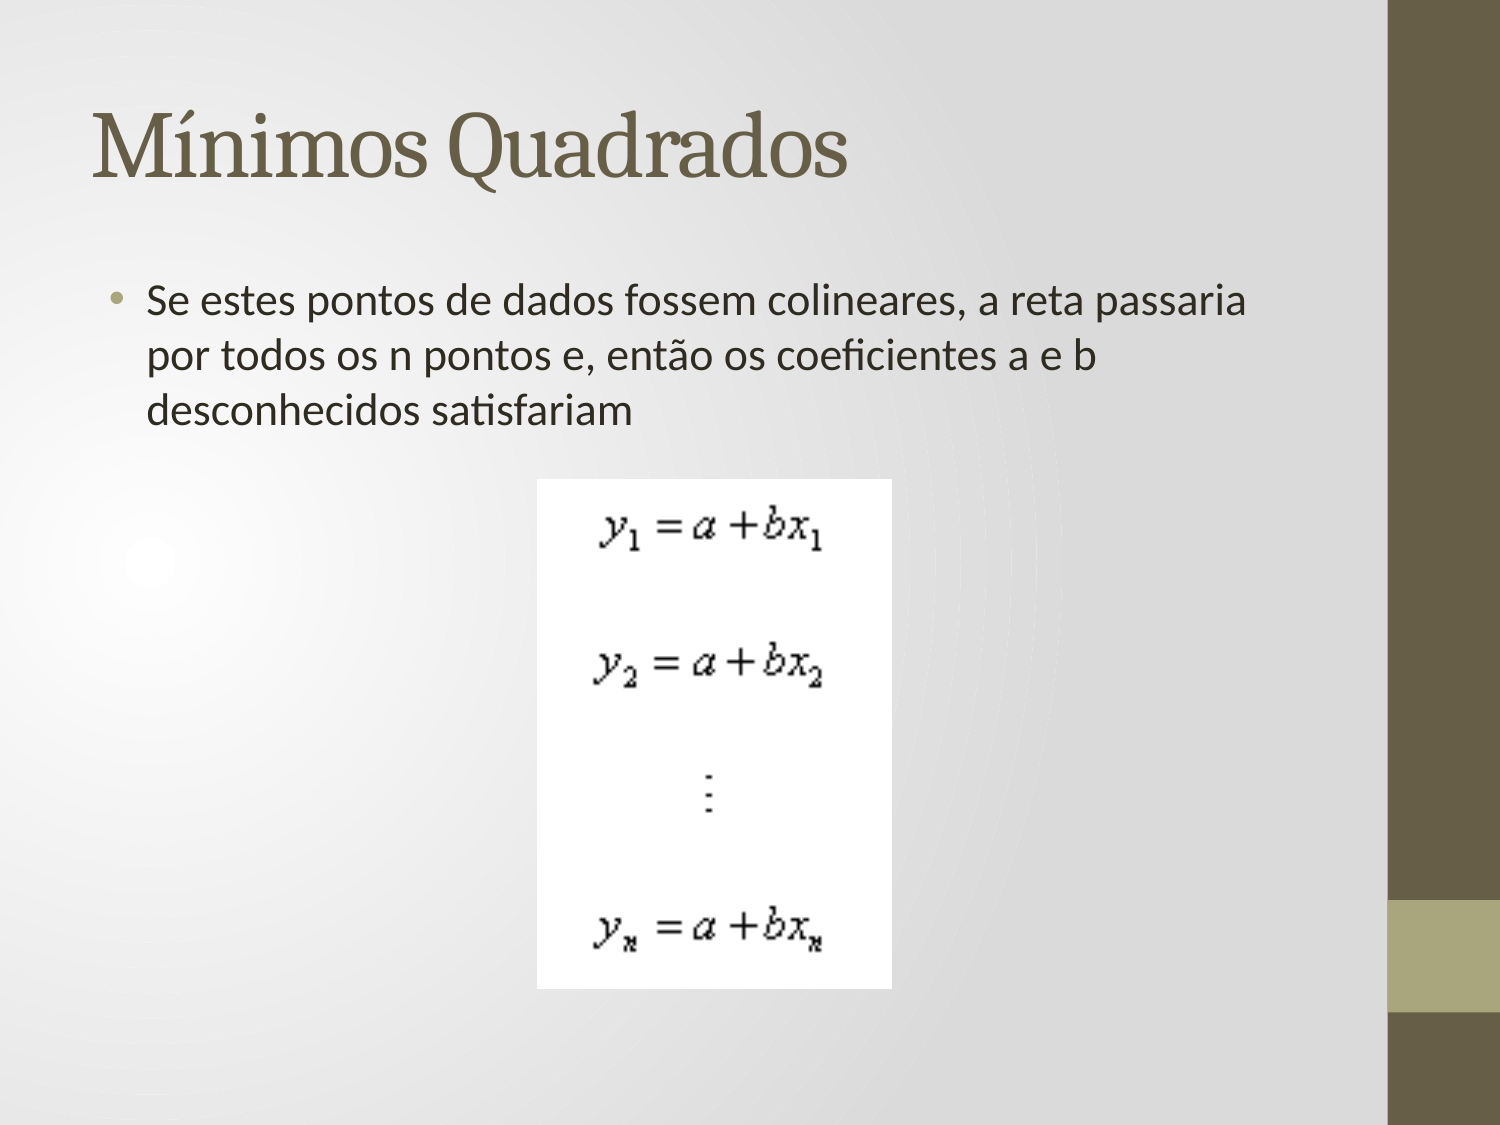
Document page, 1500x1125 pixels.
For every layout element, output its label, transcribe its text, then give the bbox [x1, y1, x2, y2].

picture [536, 479, 893, 990]
title Mínimos Quadrados [75, 45, 1325, 233]
list Se estes pontos de dados fossem colineares, a reta passaria por todos os n pontos e, então os coeficientes a e b desconhecidos satisfariam [75, 262, 1325, 1050]
